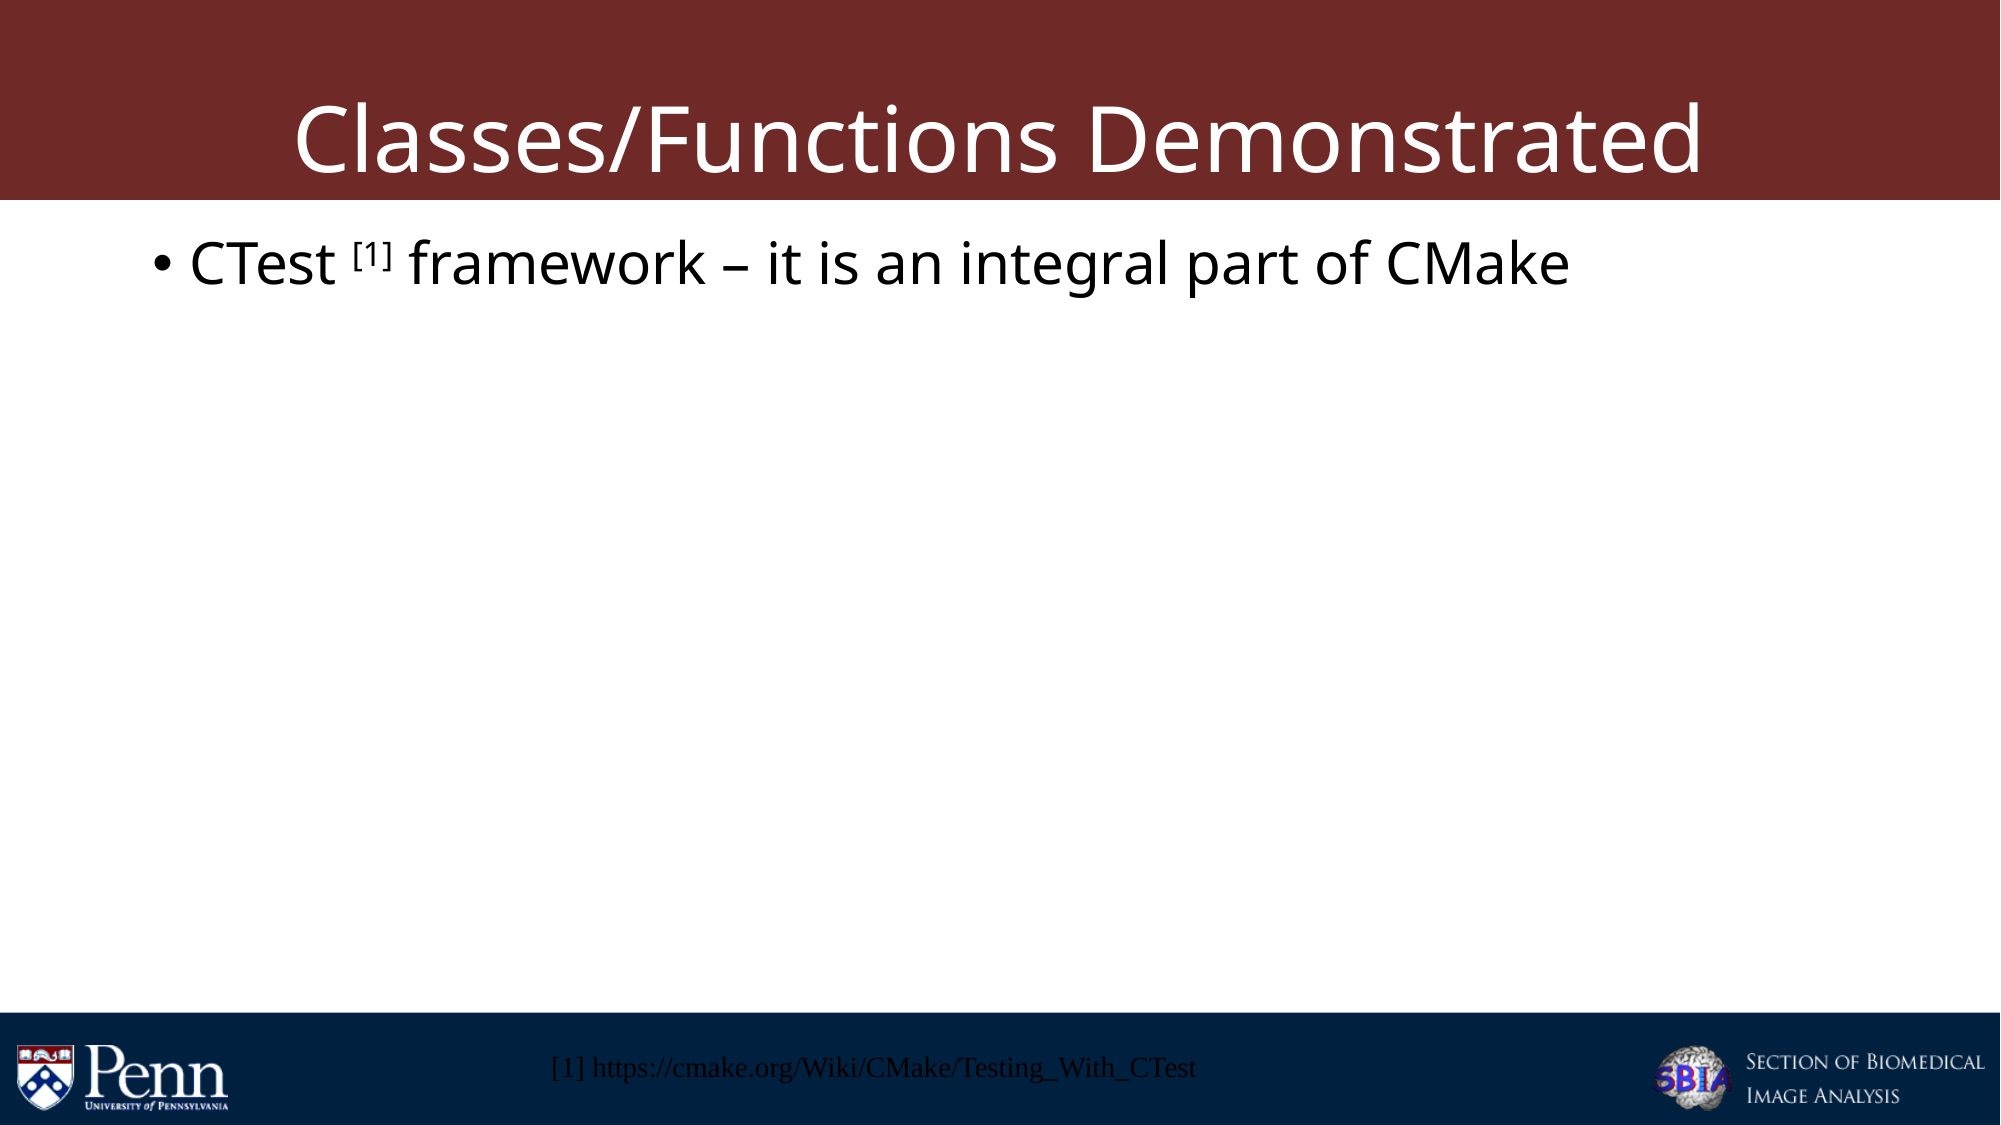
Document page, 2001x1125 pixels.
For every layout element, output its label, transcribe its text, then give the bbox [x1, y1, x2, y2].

list CTest [1] framework – it is an integral part of CMake [137, 226, 1863, 988]
picture [1652, 1044, 1985, 1112]
footer [1] https://cmake.org/Wiki/CMake/Testing_With_CTest [262, 1035, 1485, 1096]
title Classes/Functions Demonstrated [137, 0, 1863, 200]
picture [17, 1045, 228, 1111]
